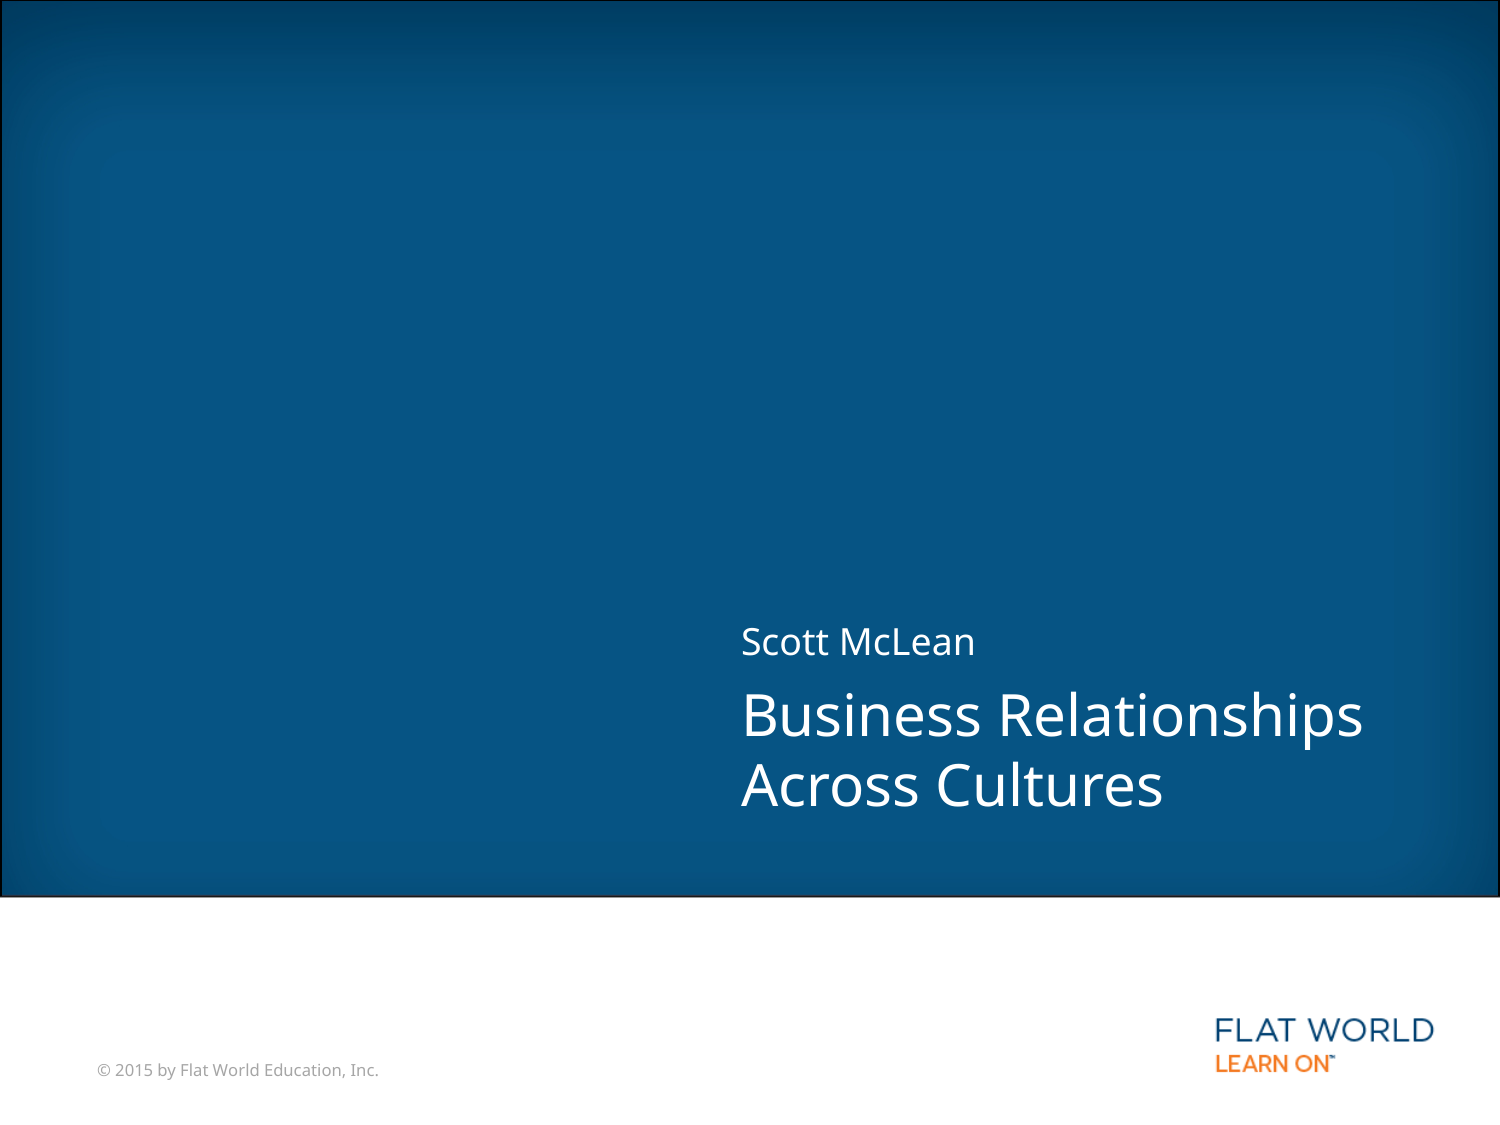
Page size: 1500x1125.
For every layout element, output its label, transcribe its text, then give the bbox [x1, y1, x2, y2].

list Scott McLean [726, 424, 1394, 671]
text_box © 2015 by Flat World Education, Inc. [82, 1036, 987, 1088]
picture [0, 0, 1500, 1125]
title Business Relationships Across Cultures [726, 671, 1394, 895]
